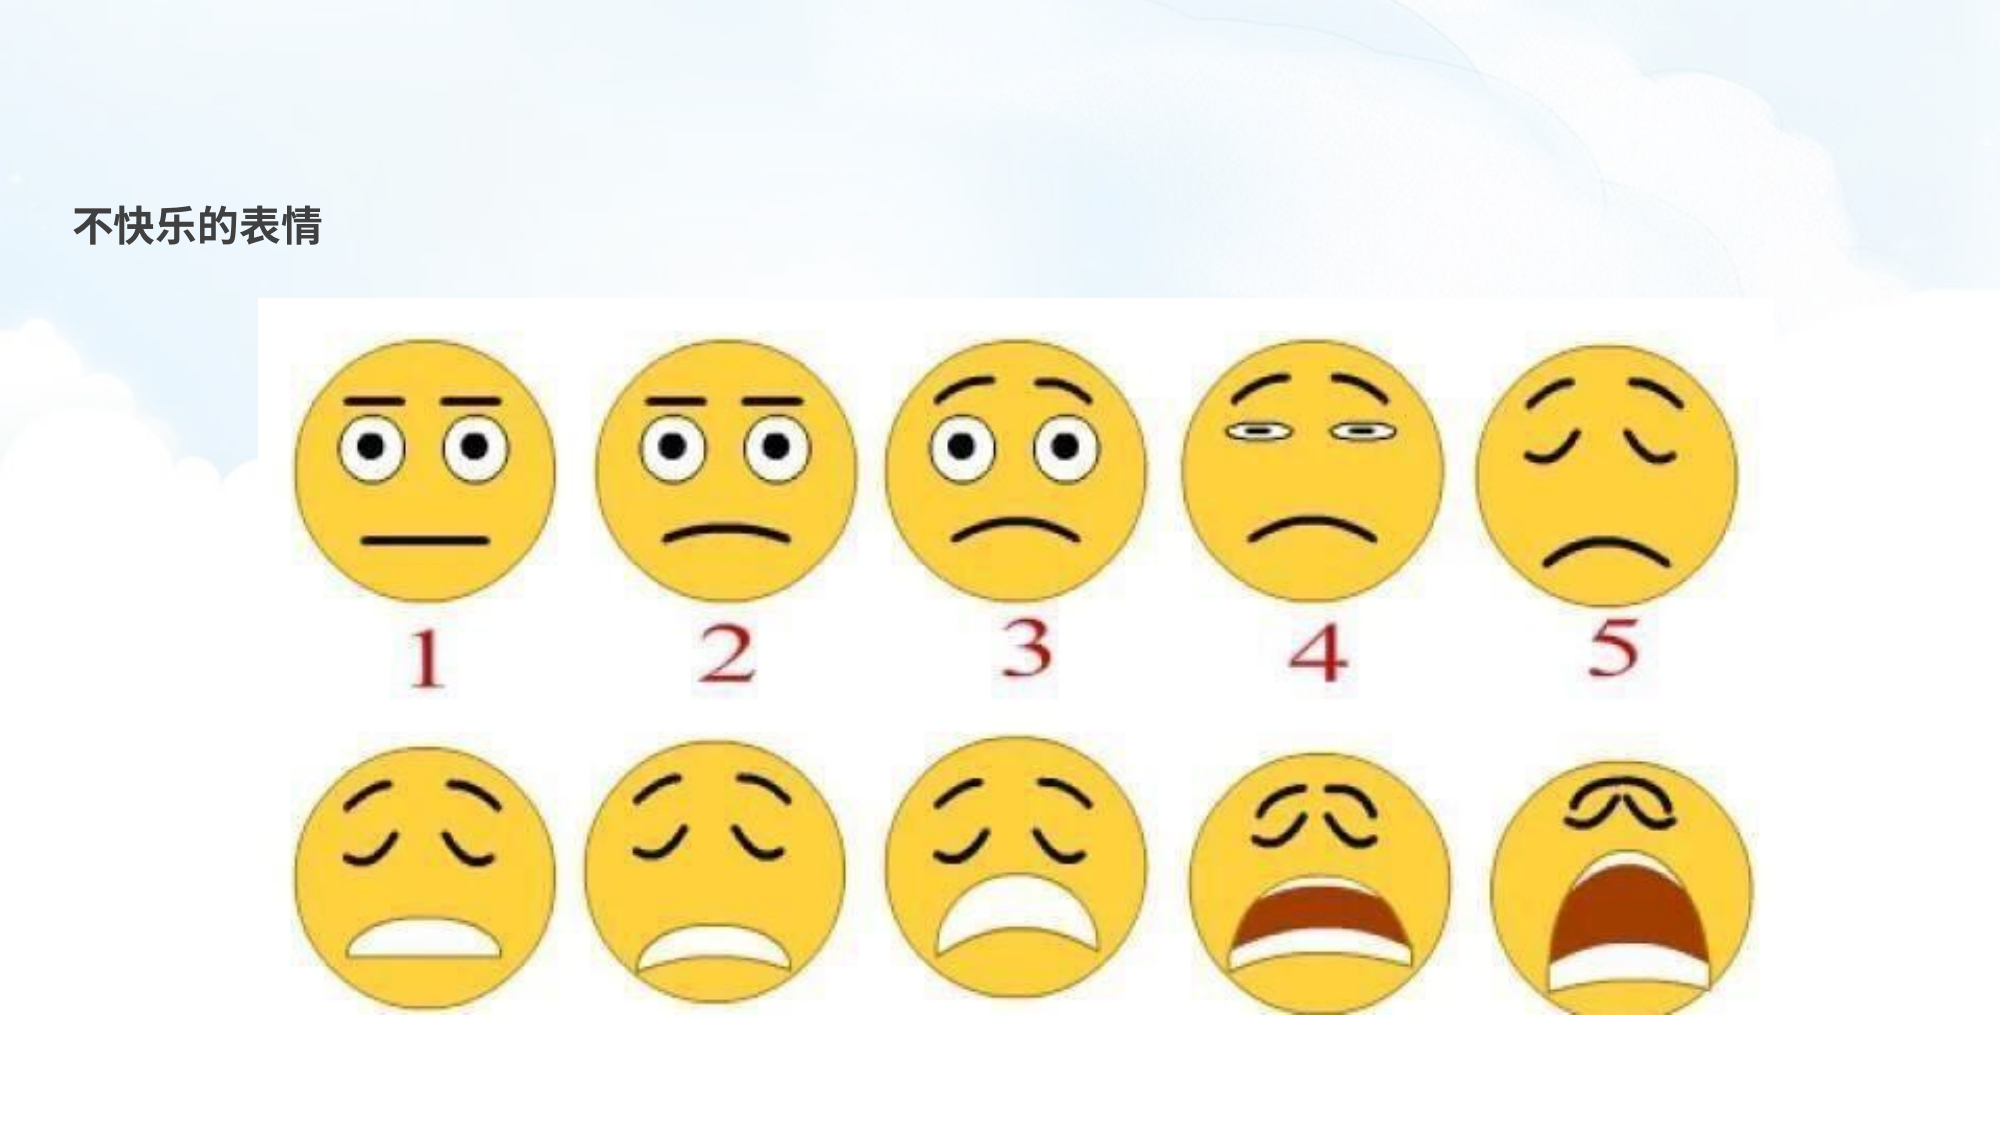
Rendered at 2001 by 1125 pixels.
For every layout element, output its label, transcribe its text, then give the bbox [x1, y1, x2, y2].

picture [258, 298, 1774, 1015]
text_box 不快乐的表情 [57, 192, 338, 257]
